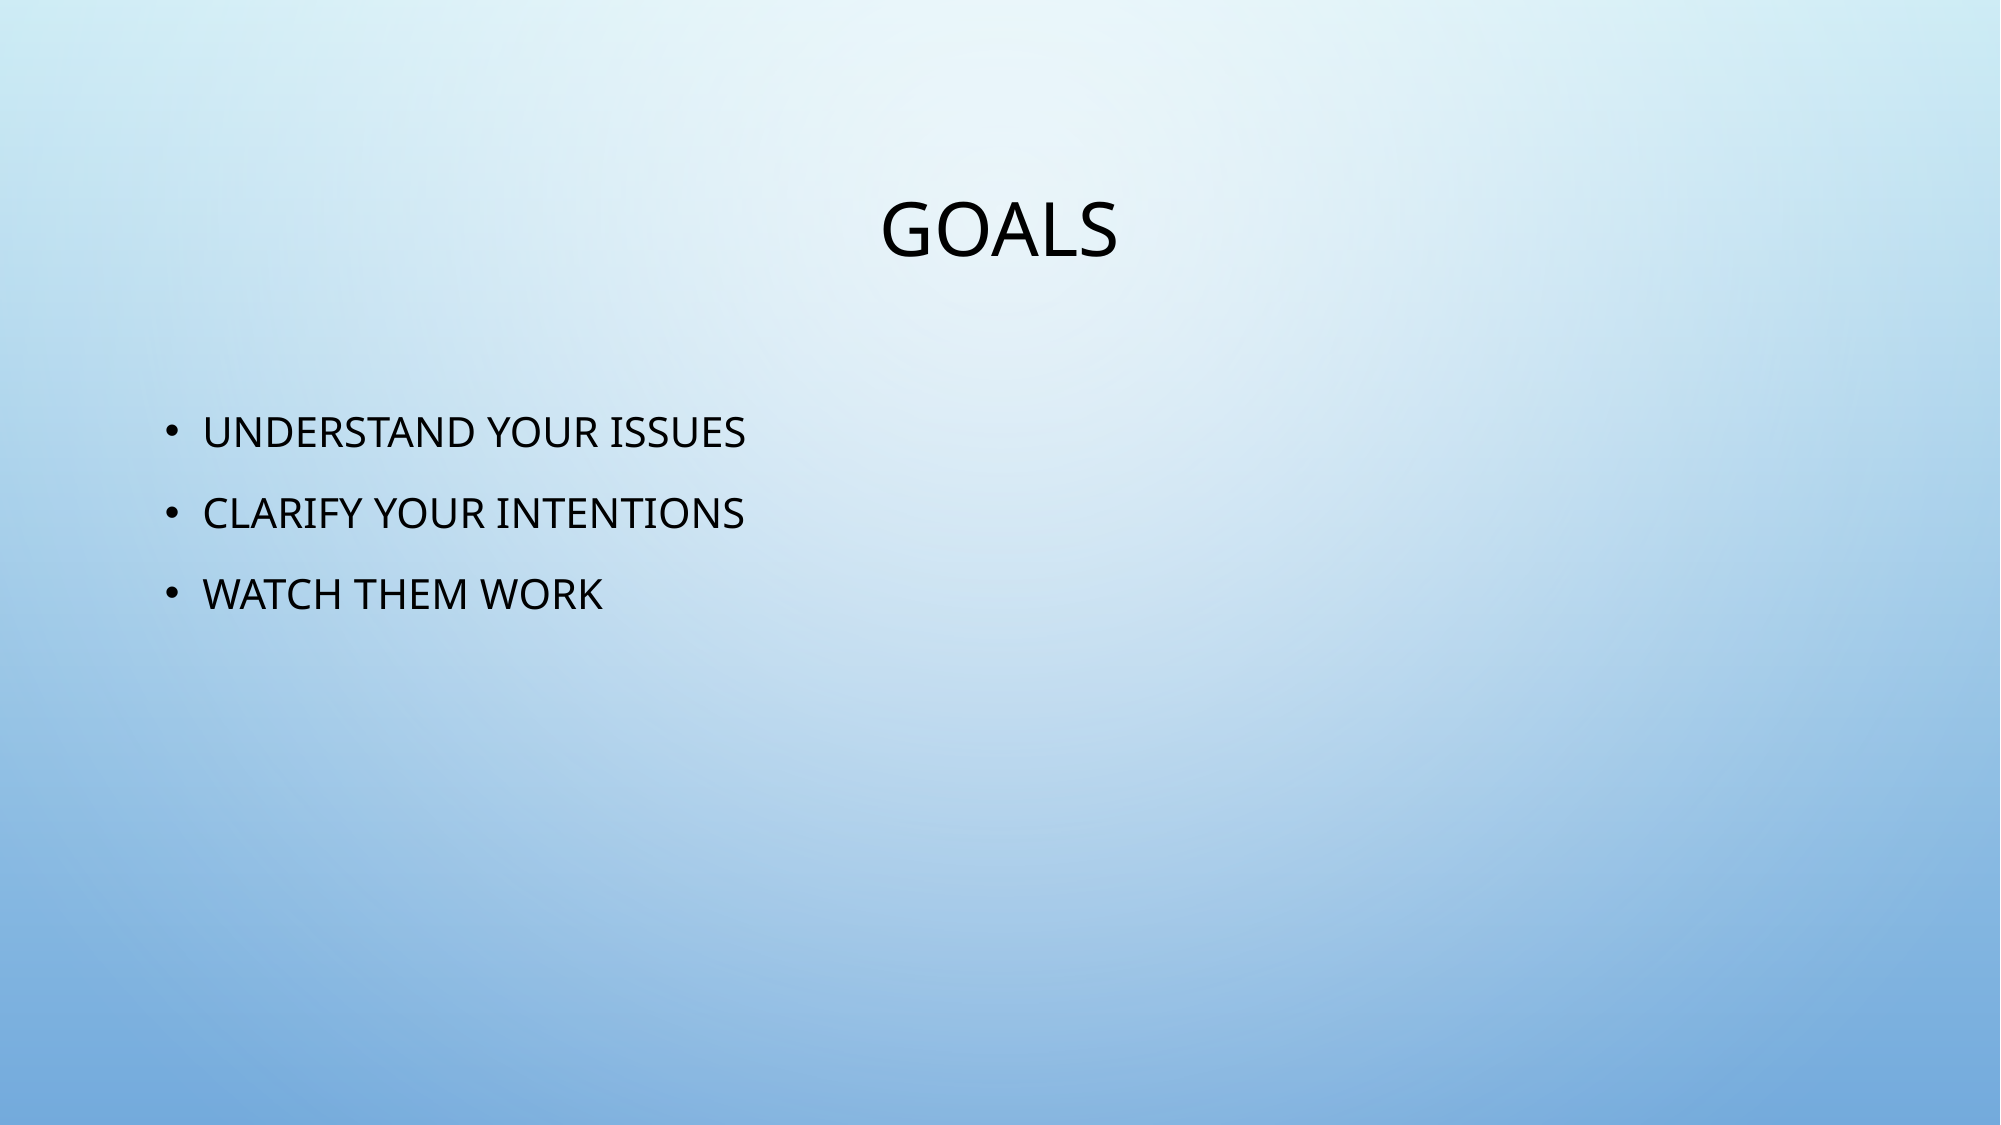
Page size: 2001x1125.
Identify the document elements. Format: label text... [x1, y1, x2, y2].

title Goals [149, 101, 1851, 364]
list Understand your issues Clarify your intentions Watch them work [149, 388, 1851, 950]
